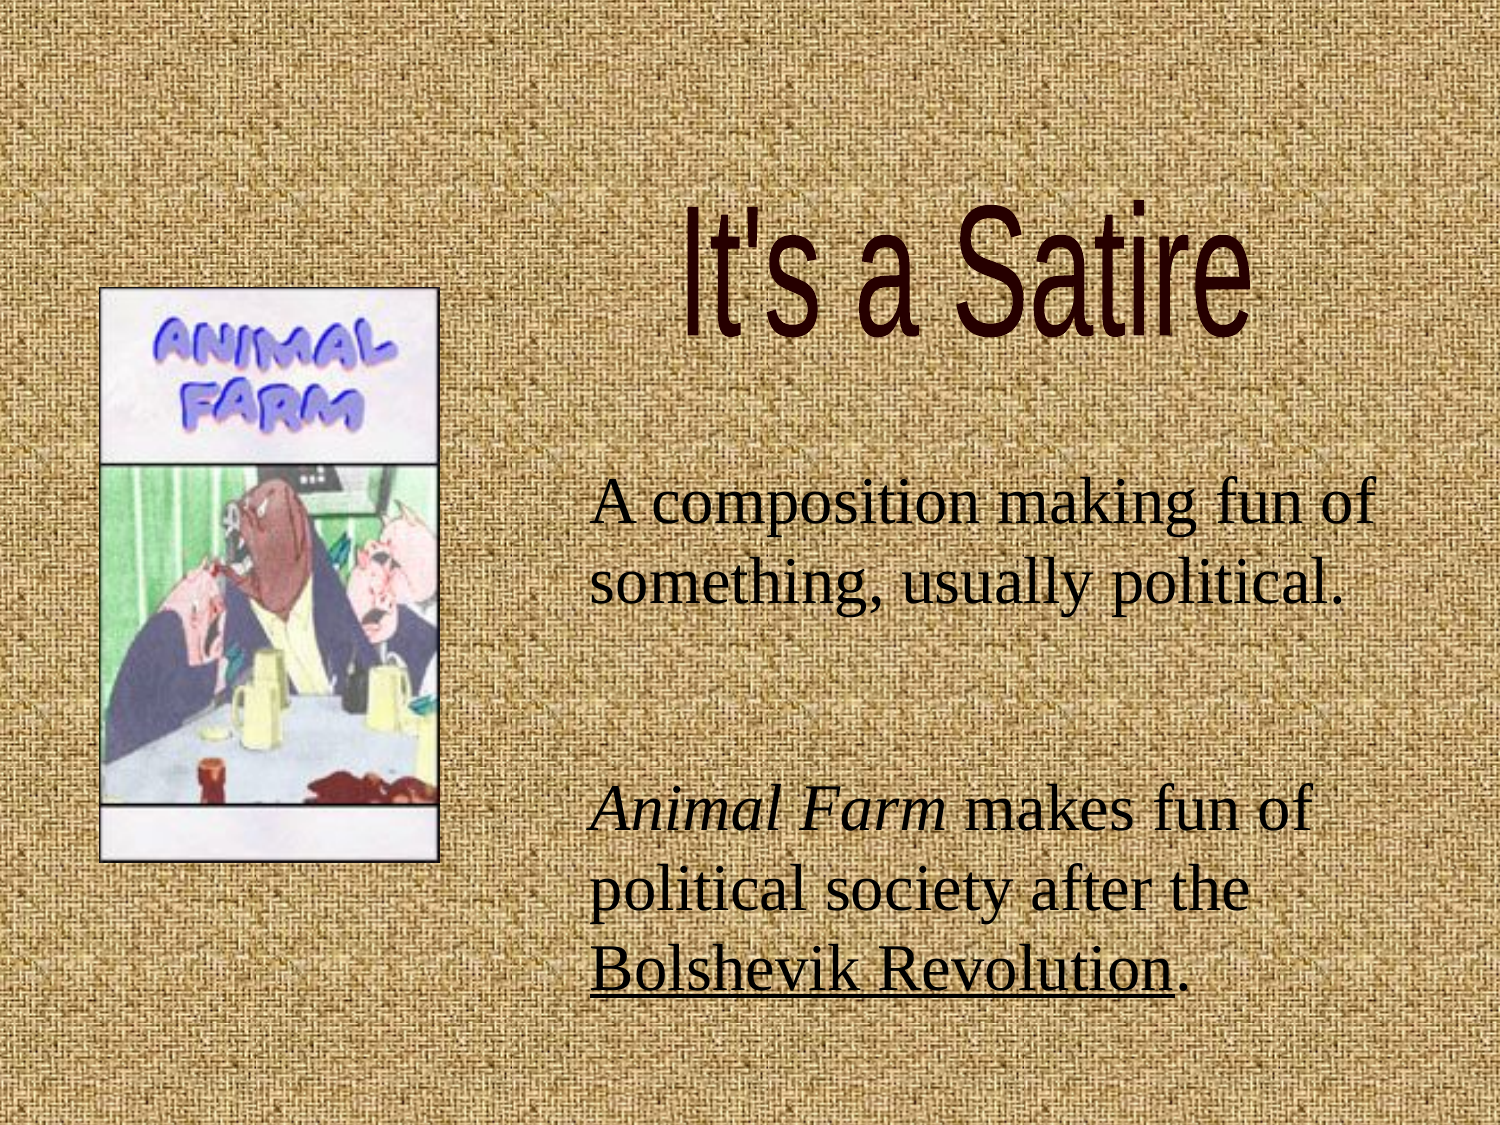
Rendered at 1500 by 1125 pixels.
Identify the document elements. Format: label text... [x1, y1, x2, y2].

text_box A composition making fun of something, usually political. Animal Farm makes fun of political society after the Bolshevik Revolution. [574, 449, 1413, 1012]
picture [0, 0, 1500, 1125]
